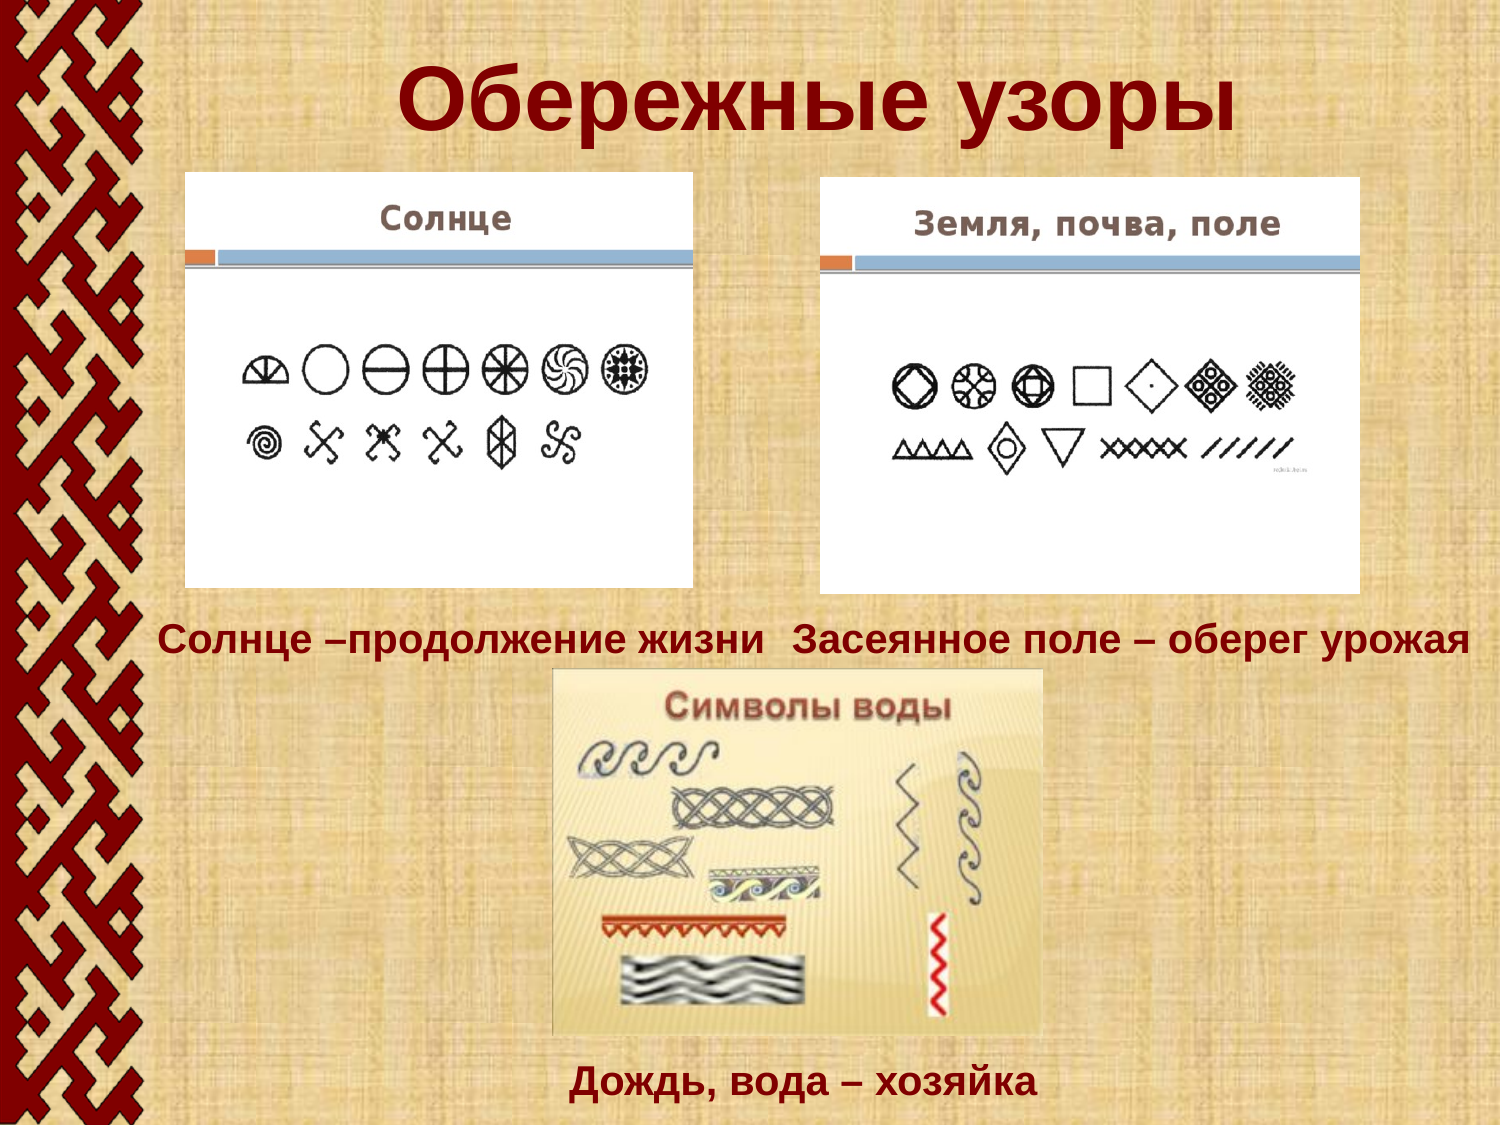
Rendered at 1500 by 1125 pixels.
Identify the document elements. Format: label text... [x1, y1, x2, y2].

text_box Засеянное поле – оберег урожая [777, 604, 1487, 670]
text_box Дождь, вода – хозяйка [554, 1046, 1053, 1112]
picture [0, 0, 1500, 1125]
text_box Солнце –продолжение жизни [639, 604, 777, 667]
title Обережные узоры [325, 0, 1494, 188]
